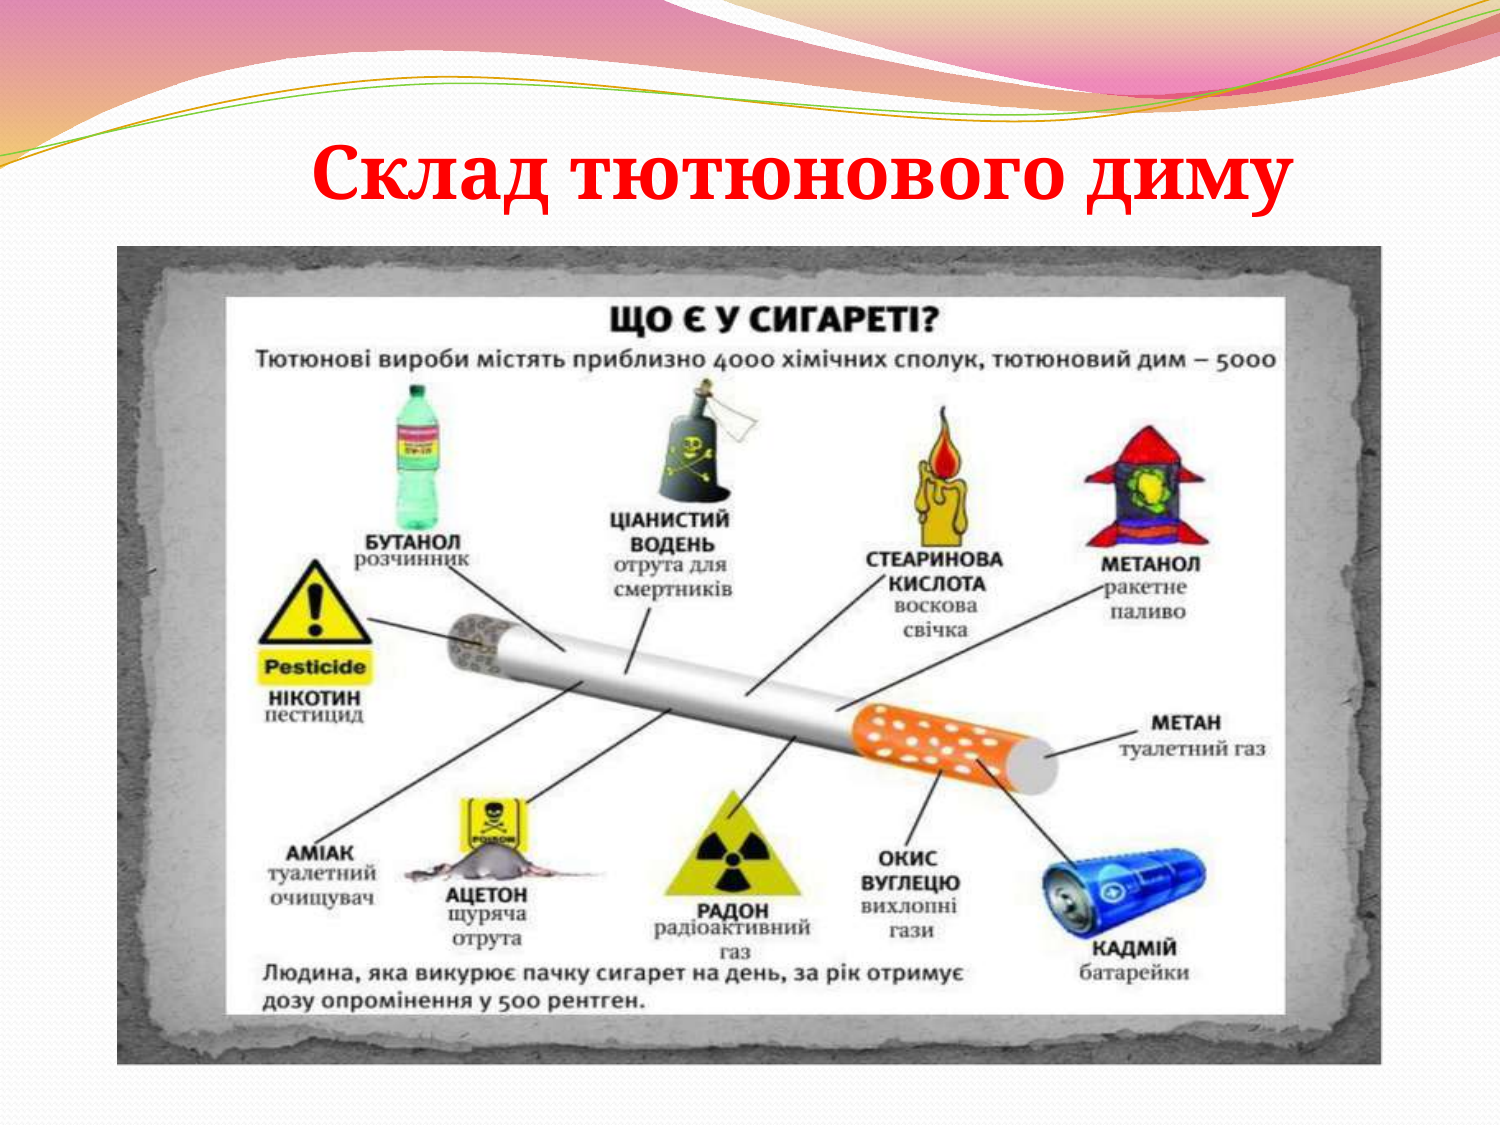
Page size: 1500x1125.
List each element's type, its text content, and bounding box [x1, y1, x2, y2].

picture [116, 245, 1383, 1066]
text_box Склад тютюнового диму [292, 117, 1313, 222]
